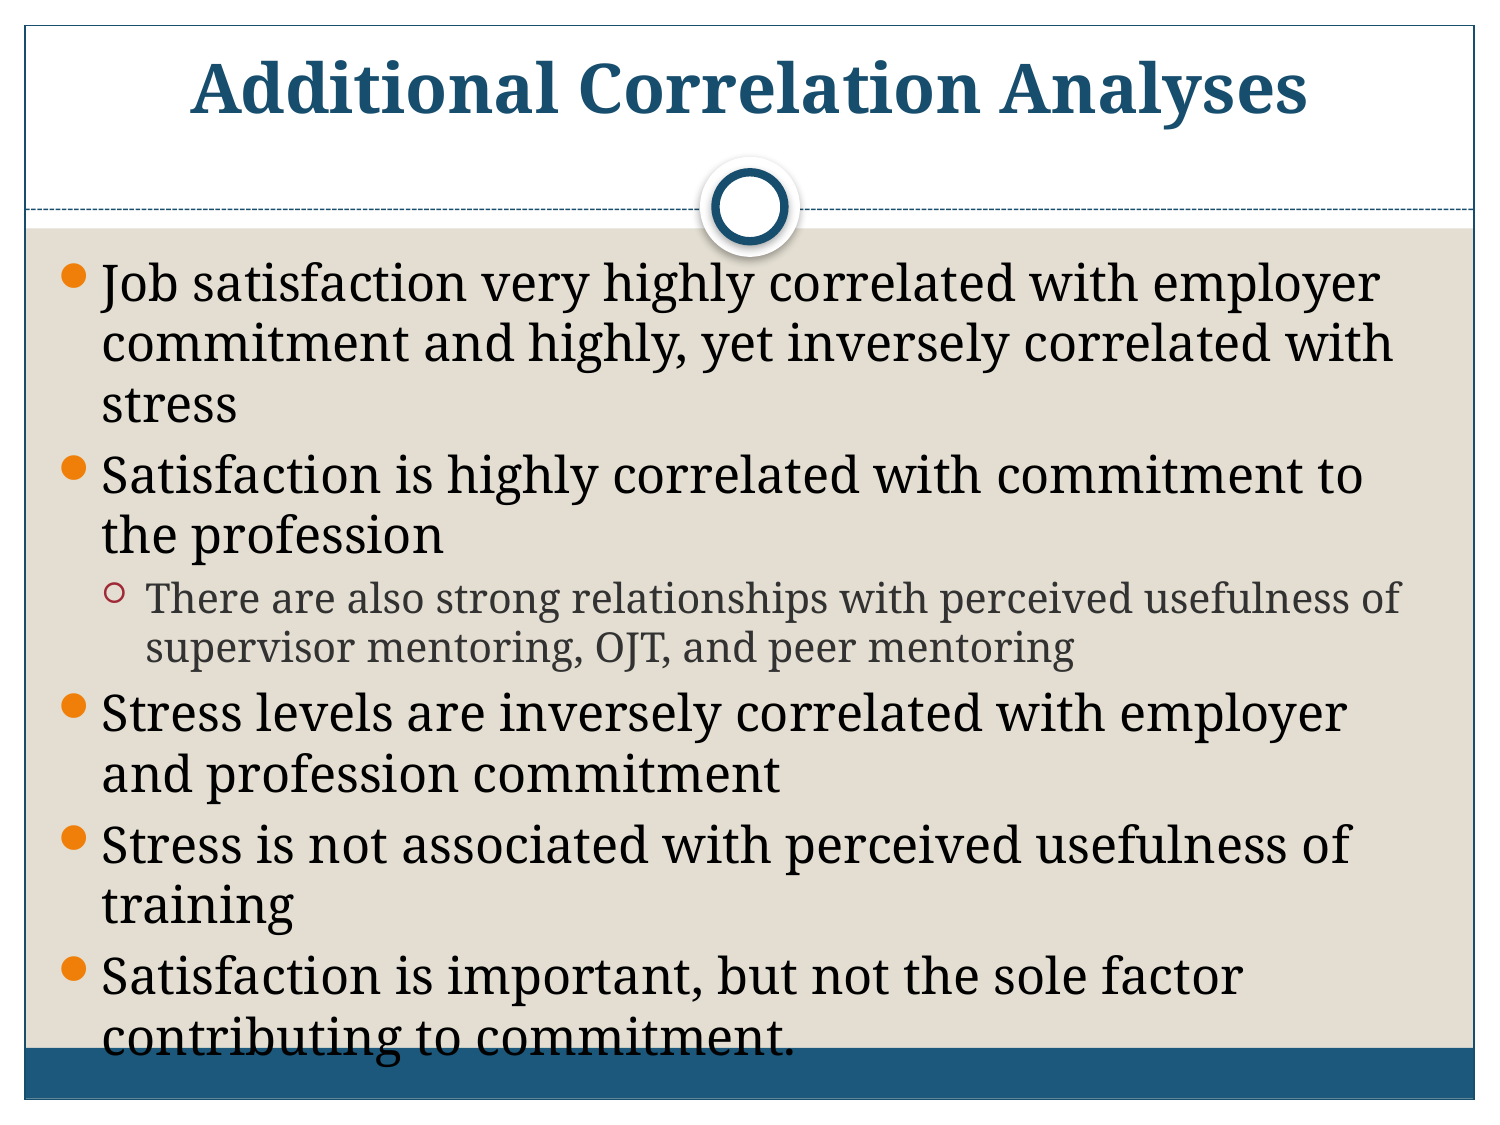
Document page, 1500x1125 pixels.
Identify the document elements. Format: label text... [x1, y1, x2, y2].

list Job satisfaction very highly correlated with employer commitment and highly, yet inversely correlated with stress Satisfaction is highly correlated with commitment to the profession There are also strong relationships with perceived usefulness of supervisor mentoring, OJT, and peer mentoring Stress levels are inversely correlated with employer and profession commitment Stress is not associated with perceived usefulness of training Satisfaction is important, but not the sole factor contributing to commitment. [43, 243, 1447, 1074]
title Additional Correlation Analyses [0, 0, 1500, 135]
